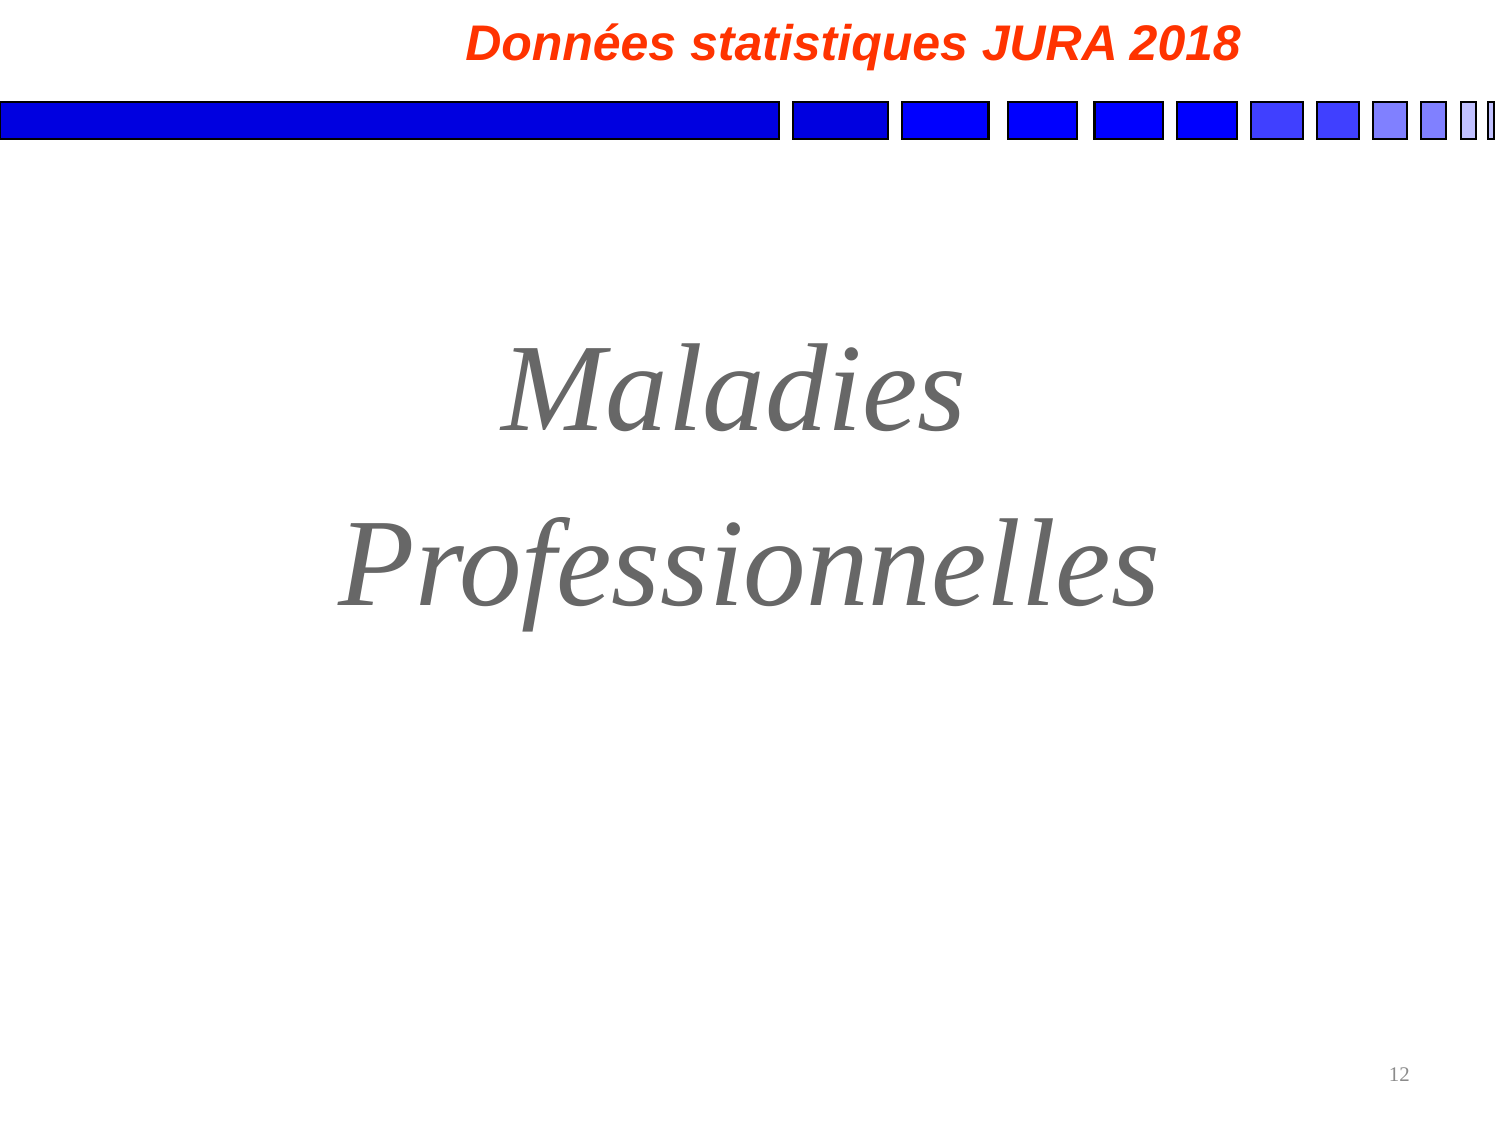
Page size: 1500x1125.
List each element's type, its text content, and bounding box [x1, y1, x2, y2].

slide_number 12 [1074, 1042, 1425, 1103]
text_box Données statistiques JURA 2018 [230, 3, 1477, 78]
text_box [0, 101, 1495, 140]
text_box Maladies Professionnelles [12, 297, 1488, 775]
